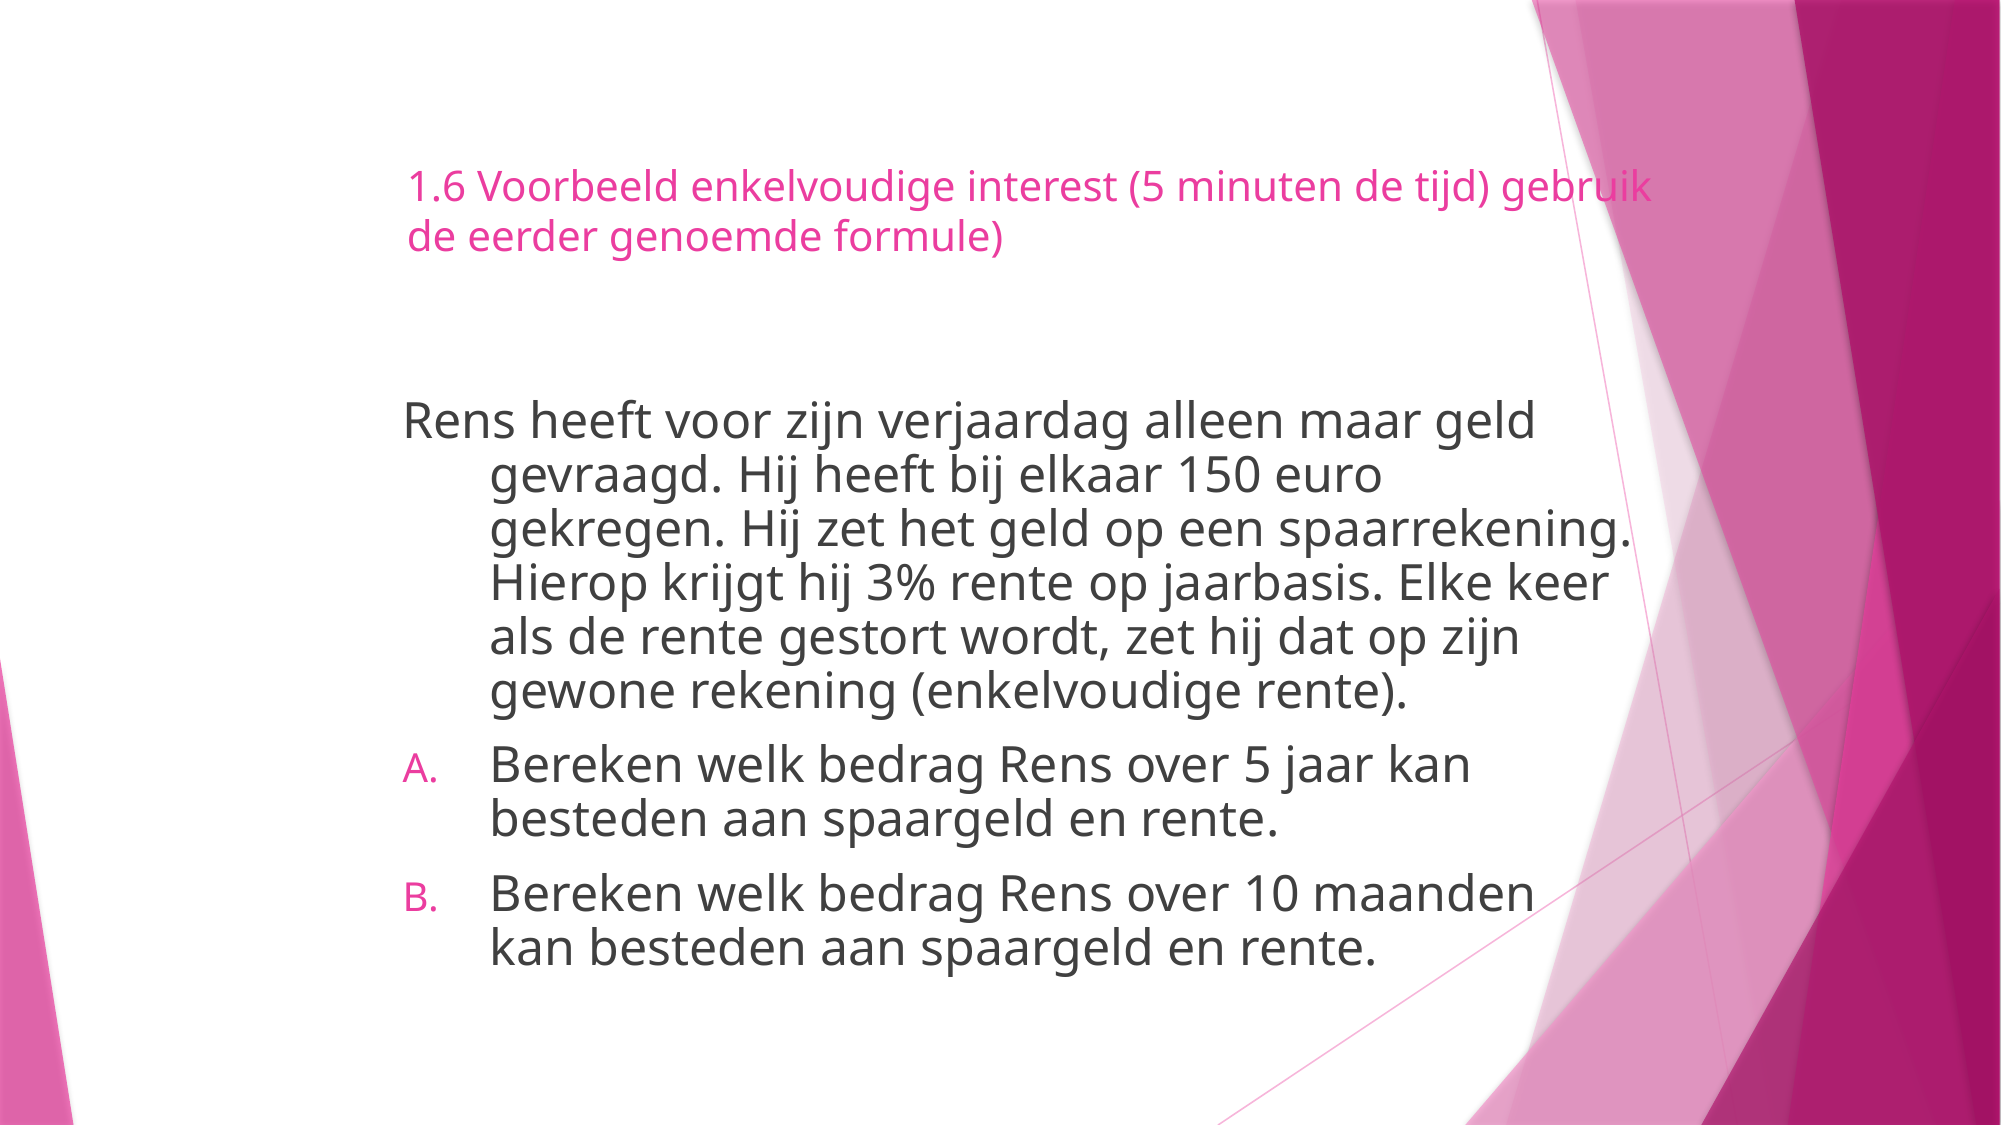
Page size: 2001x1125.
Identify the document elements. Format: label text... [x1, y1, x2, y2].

title 1.6 Voorbeeld enkelvoudige interest (5 minuten de tijd) gebruik de eerder genoemde formule) [391, 152, 1688, 269]
list Rens heeft voor zijn verjaardag alleen maar geld gevraagd. Hij heeft bij elkaar 150 euro gekregen. Hij zet het geld op een spaarrekening. Hierop krijgt hij 3% rente op jaarbasis. Elke keer als de rente gestort wordt, zet hij dat op zijn gewone rekening (enkelvoudige rente). Bereken welk bedrag Rens over 5 jaar kan besteden aan spaargeld en rente. Bereken welk bedrag Rens over 10 maanden kan besteden aan spaargeld en rente. [387, 387, 1650, 1083]
